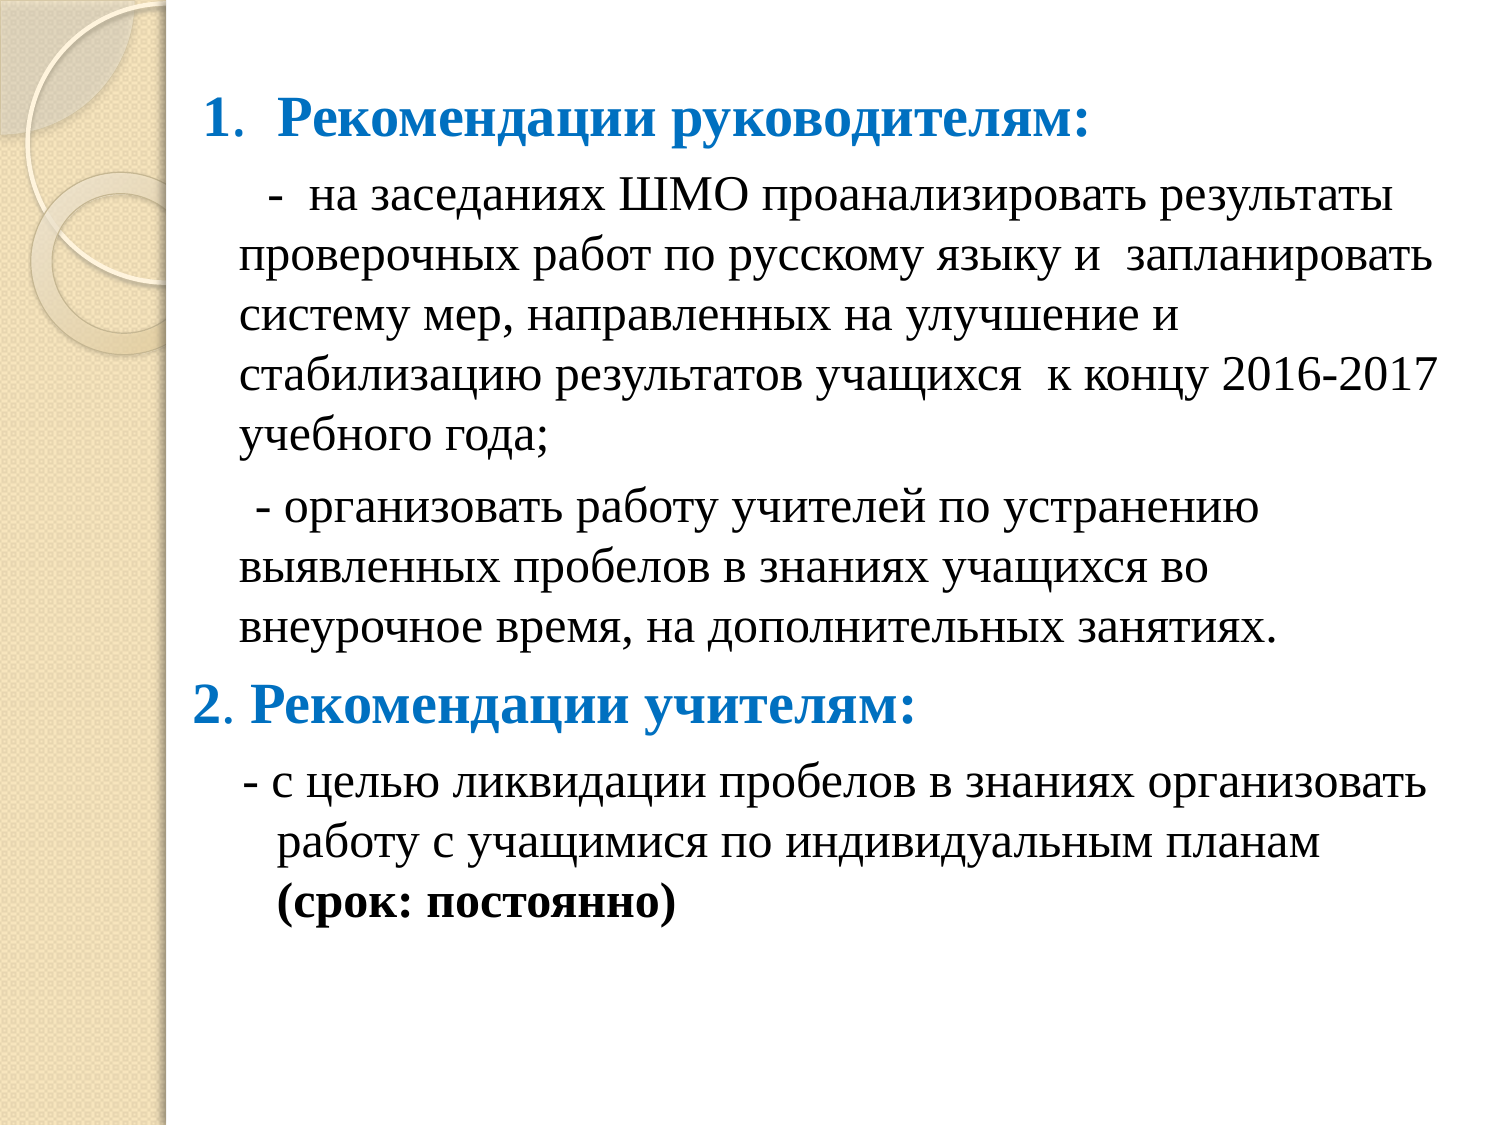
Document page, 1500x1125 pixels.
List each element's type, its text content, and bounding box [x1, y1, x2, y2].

list 1. Рекомендации руководителям: - на заседаниях ШМО проанализировать результаты проверочных работ по русскому языку и запланировать систему мер, направленных на улучшение и стабилизацию результатов учащихся к концу 2016-2017 учебного года; - организовать работу учителей по устранению выявленных пробелов в знаниях учащихся во внеурочное время, на дополнительных занятиях. 2. Рекомендации учителям: - с целью ликвидации пробелов в знаниях организовать работу с учащимися по индивидуальным планам (срок: постоянно) [164, 70, 1477, 973]
